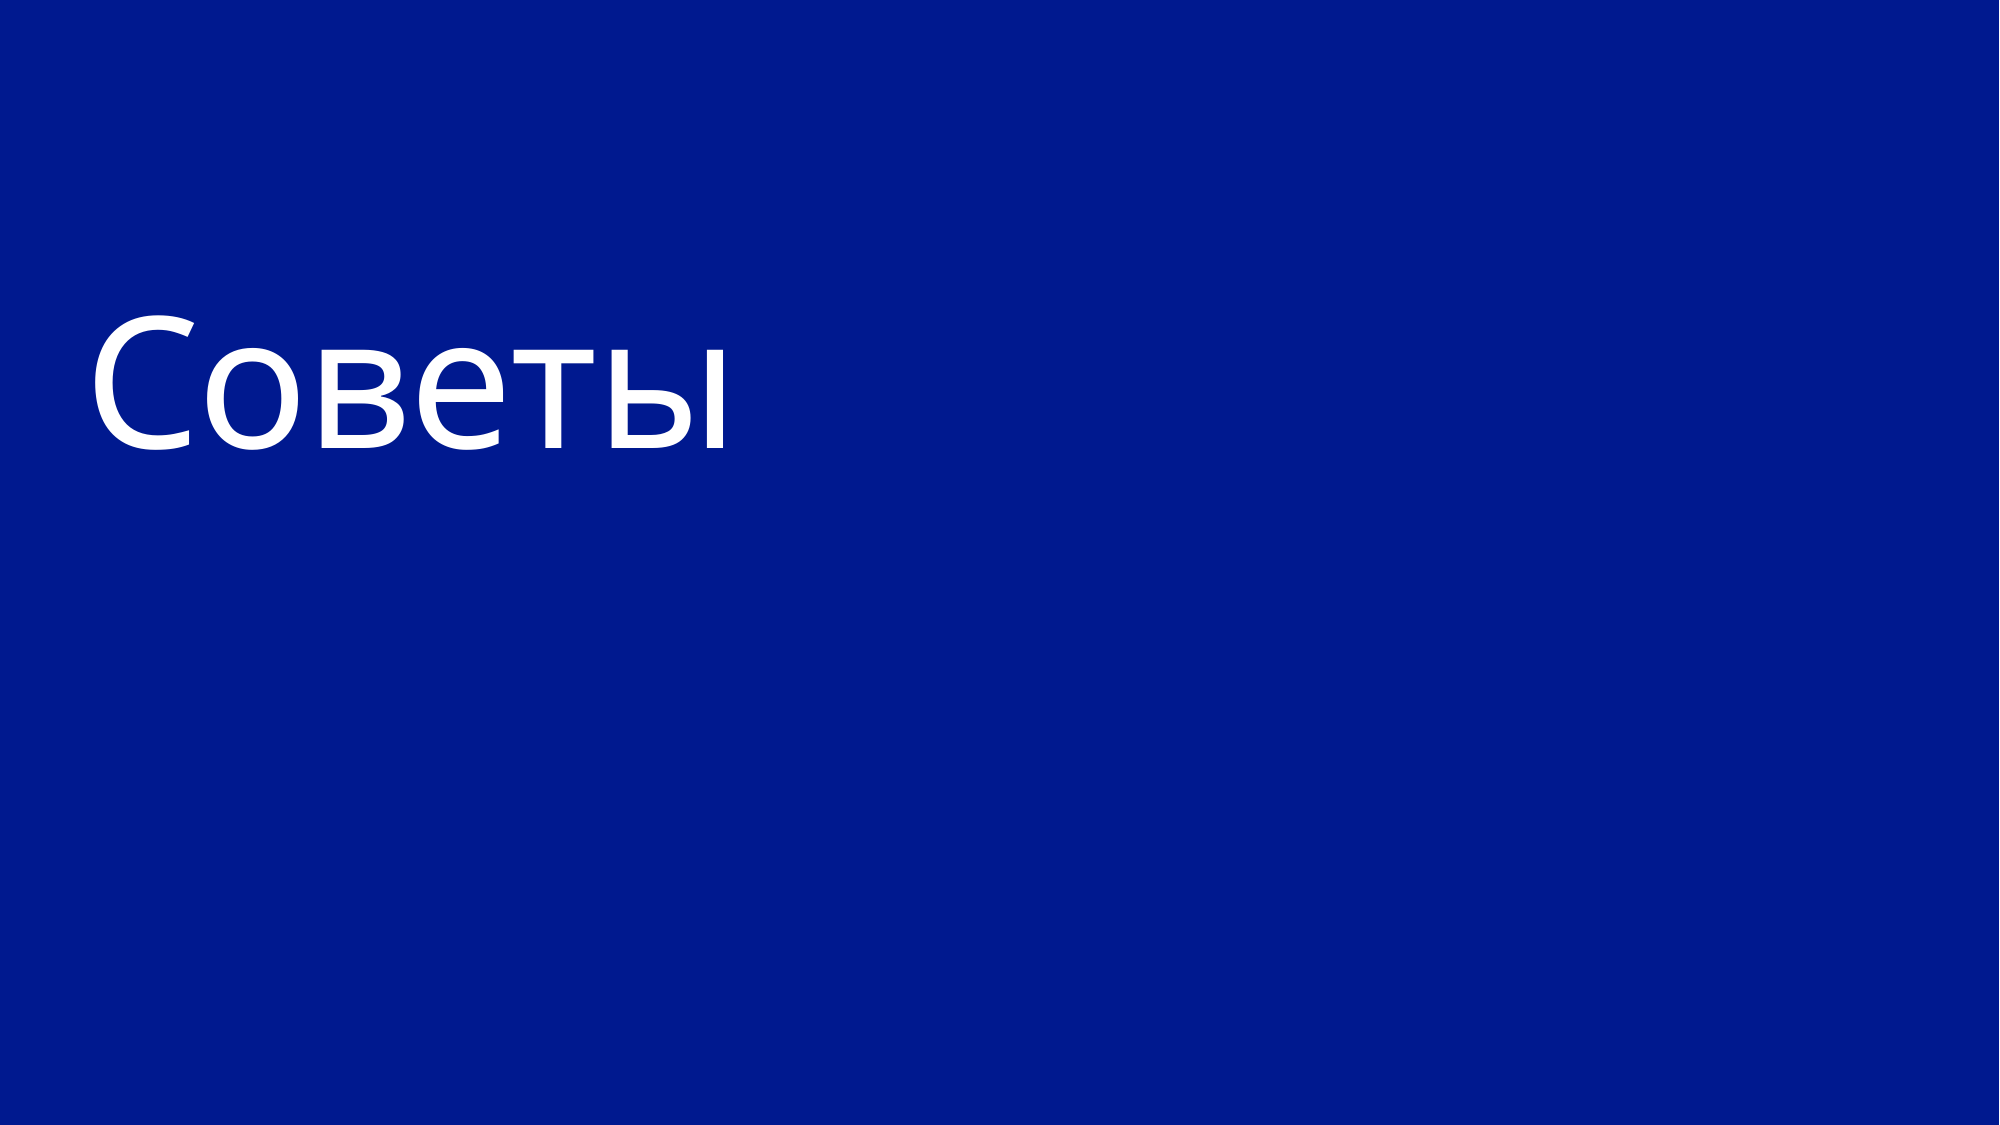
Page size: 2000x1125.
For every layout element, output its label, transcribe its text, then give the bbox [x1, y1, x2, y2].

list Советы [84, 290, 1926, 490]
